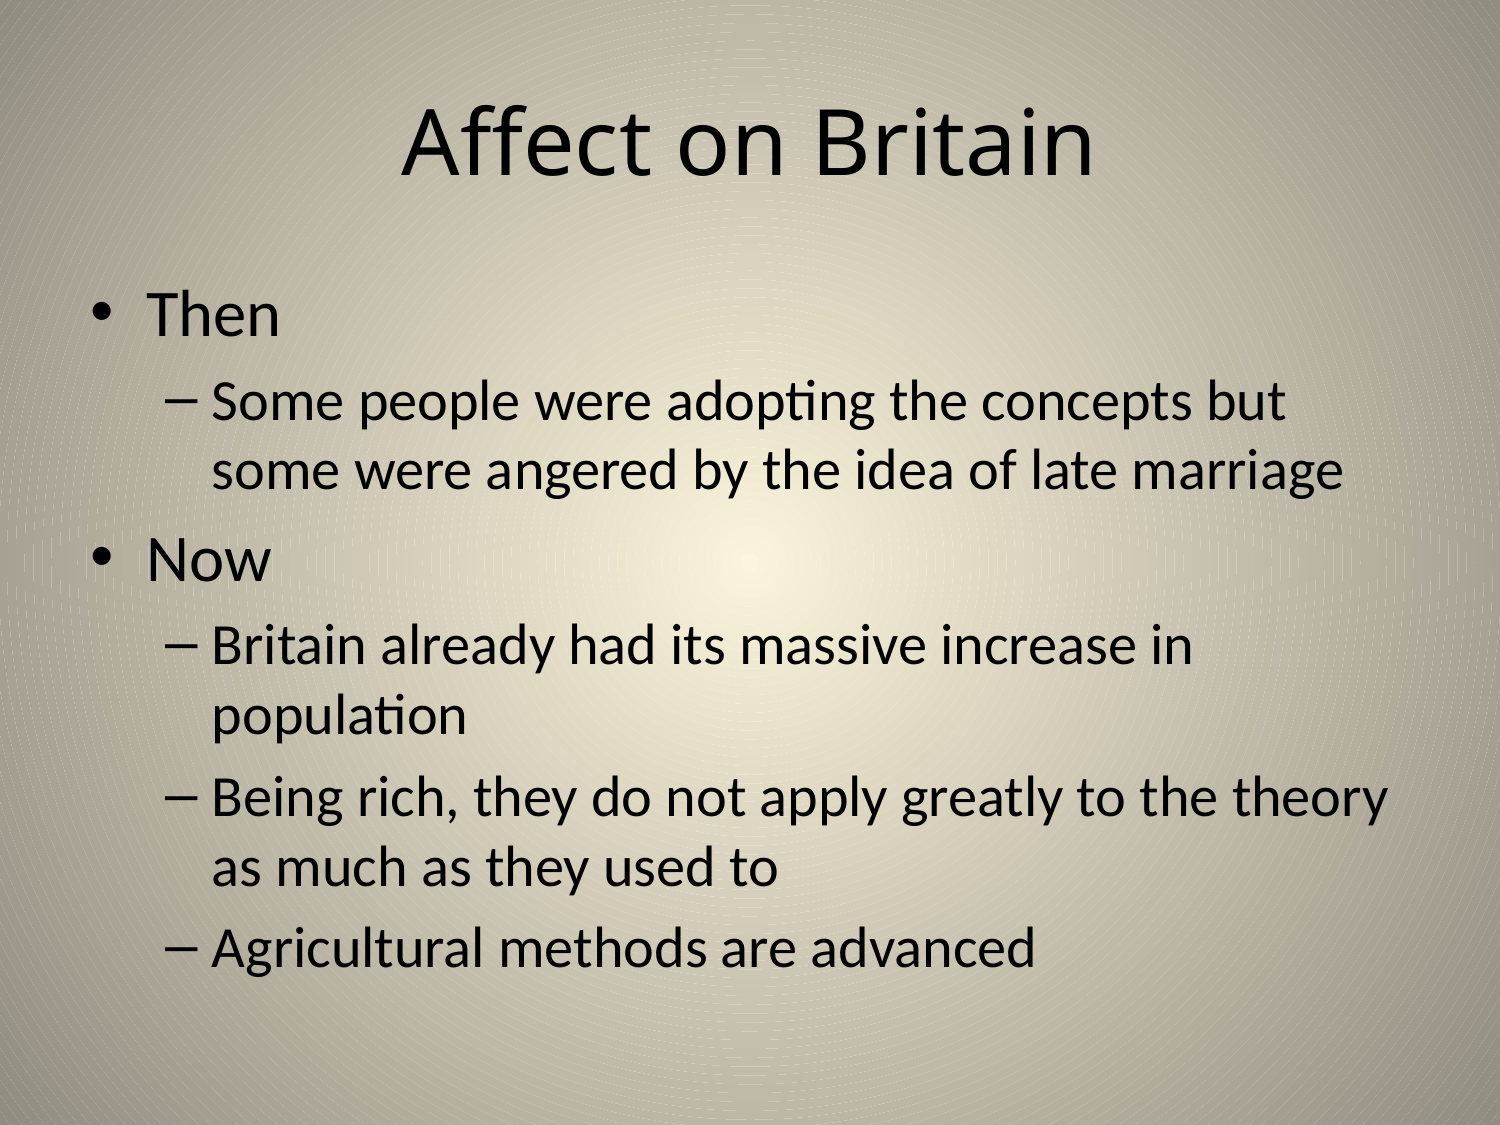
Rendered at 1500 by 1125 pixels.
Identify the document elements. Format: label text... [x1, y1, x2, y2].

title Affect on Britain [75, 45, 1425, 233]
list Then Some people were adopting the concepts but some were angered by the idea of late marriage Now Britain already had its massive increase in population Being rich, they do not apply greatly to the theory as much as they used to Agricultural methods are advanced [75, 262, 1425, 1005]
